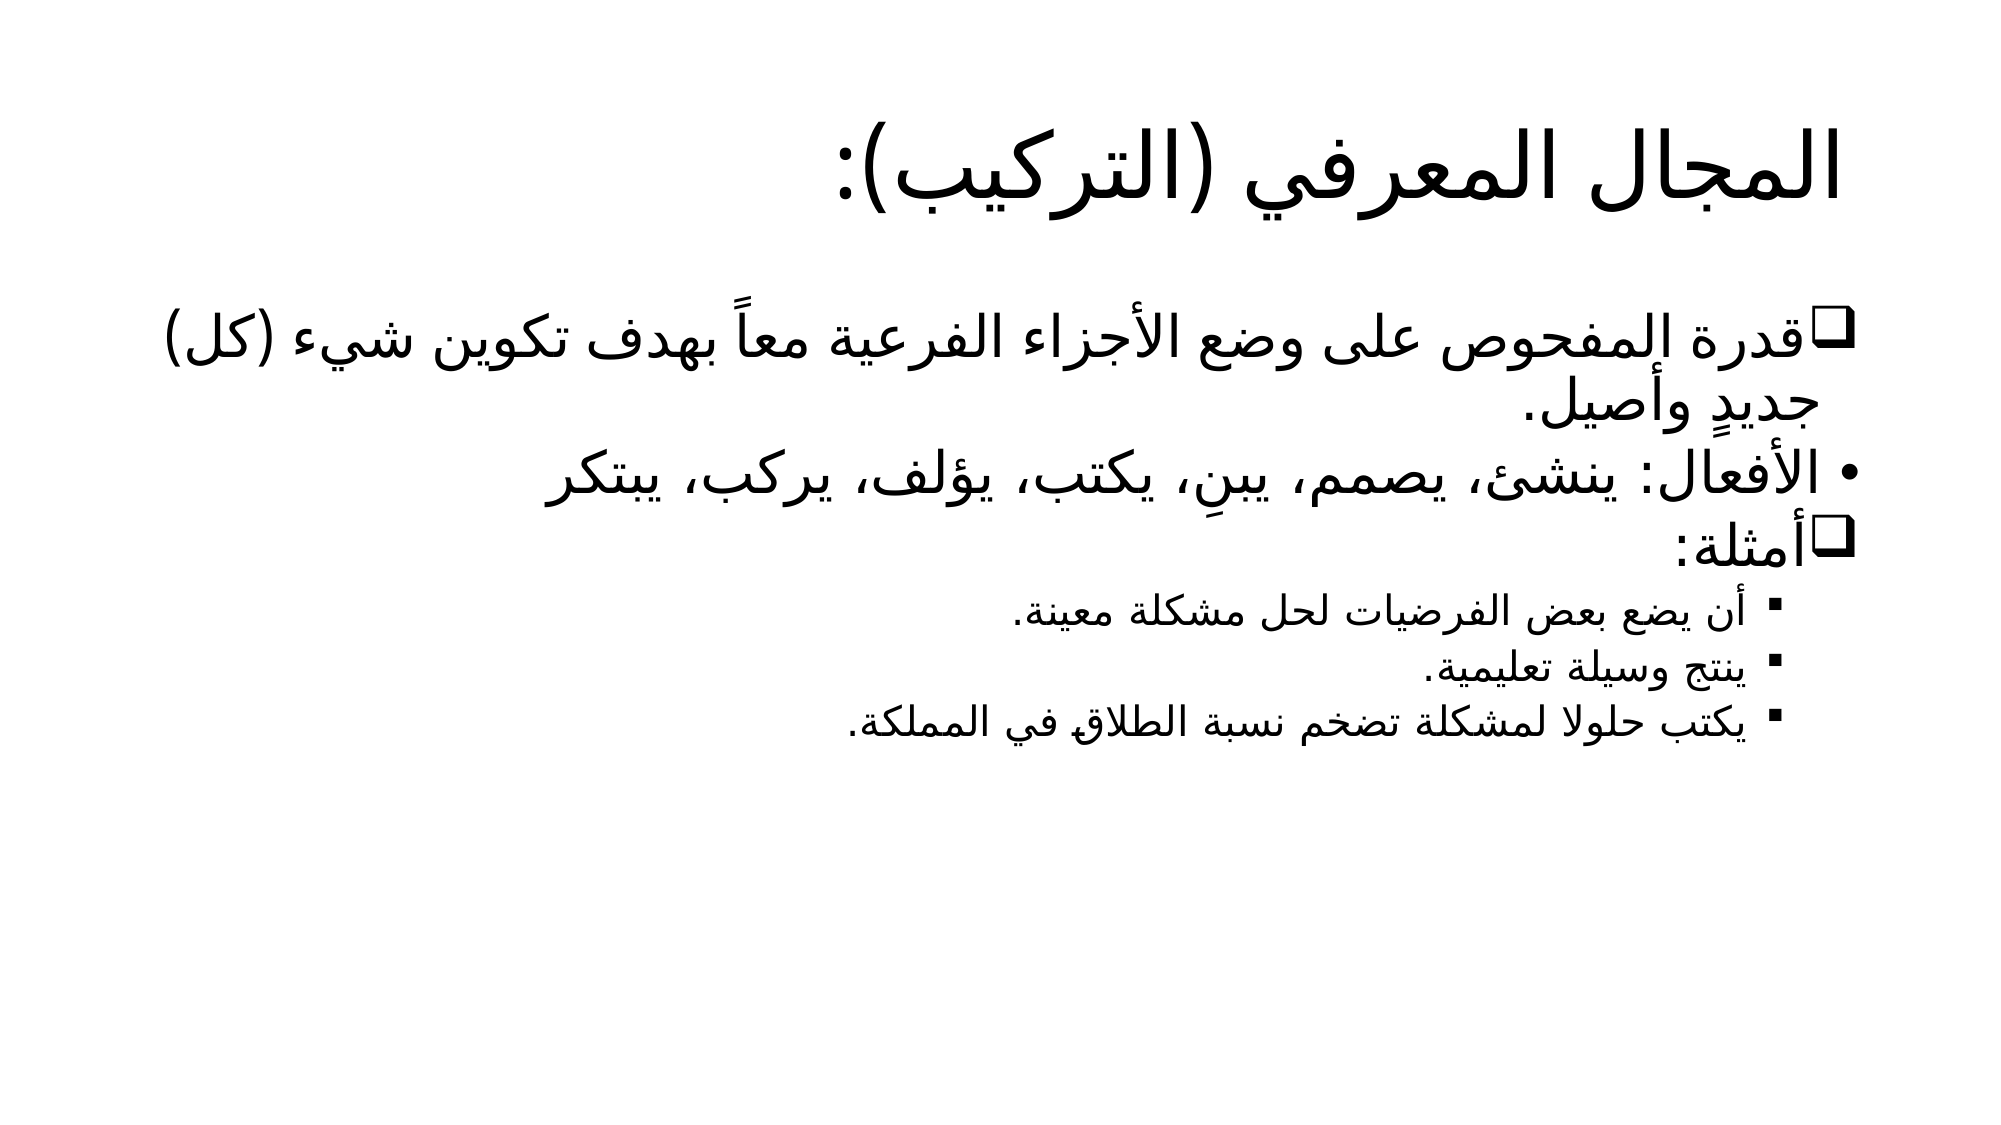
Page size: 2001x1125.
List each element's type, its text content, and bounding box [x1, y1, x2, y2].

title المجال المعرفي (التركيب): [137, 59, 1863, 278]
list قدرة المفحوص على وضع الأجزاء الفرعية معاً بهدف تكوين شيء (كل) جديدٍ وأصيل. الأفعال: ينشئ، يصمم، يبنِ، يكتب، يؤلف، يركب، يبتكر أمثلة: أن يضع بعض الفرضيات لحل مشكلة معينة. ينتج وسيلة تعليمية. يكتب حلولا لمشكلة تضخم نسبة الطلاق في المملكة. [137, 299, 1950, 1014]
